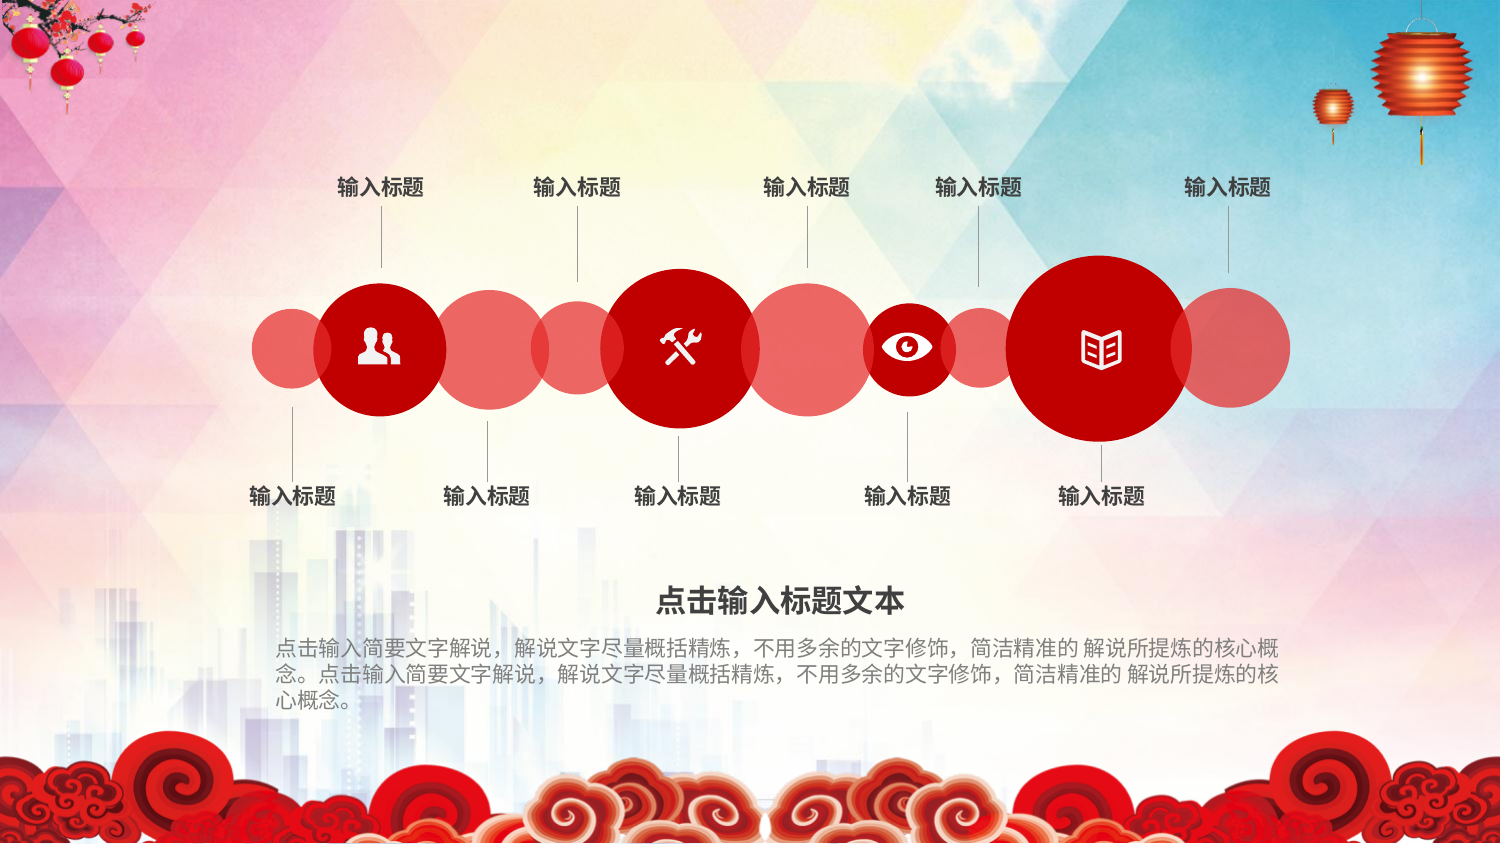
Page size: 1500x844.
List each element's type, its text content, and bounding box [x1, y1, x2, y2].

text_box [739, 282, 875, 418]
text_box 点击输入标题文本 [655, 581, 909, 619]
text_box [248, 407, 337, 509]
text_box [442, 421, 532, 509]
text_box [439, 288, 542, 411]
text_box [1057, 444, 1146, 510]
text_box [319, 282, 448, 418]
text_box [1169, 287, 1292, 409]
text_box [870, 302, 950, 398]
picture [0, 0, 1500, 844]
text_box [934, 173, 1023, 287]
text_box [250, 307, 333, 390]
text_box [939, 306, 1009, 389]
text_box [1081, 330, 1122, 371]
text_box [633, 435, 723, 509]
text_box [1184, 173, 1273, 273]
text_box [881, 332, 933, 361]
text_box [529, 300, 625, 396]
text_box [1004, 254, 1184, 443]
text_box [659, 328, 683, 345]
text_box [358, 327, 388, 365]
text_box 点击输入简要文字解说，解说文字尽量概括精炼，不用多余的文字修饰，简洁精准的 解说所提炼的核心概念。点击输入简要文字解说，解说文字尽量概括精炼，不用多余的文字修饰，简洁精准的 解说所提炼的核心概念。 [275, 634, 1281, 714]
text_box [863, 412, 952, 510]
text_box [674, 328, 702, 365]
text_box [533, 173, 622, 283]
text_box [336, 173, 426, 269]
text_box [382, 332, 401, 365]
text_box [665, 351, 680, 366]
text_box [762, 173, 852, 269]
text_box [608, 267, 752, 430]
